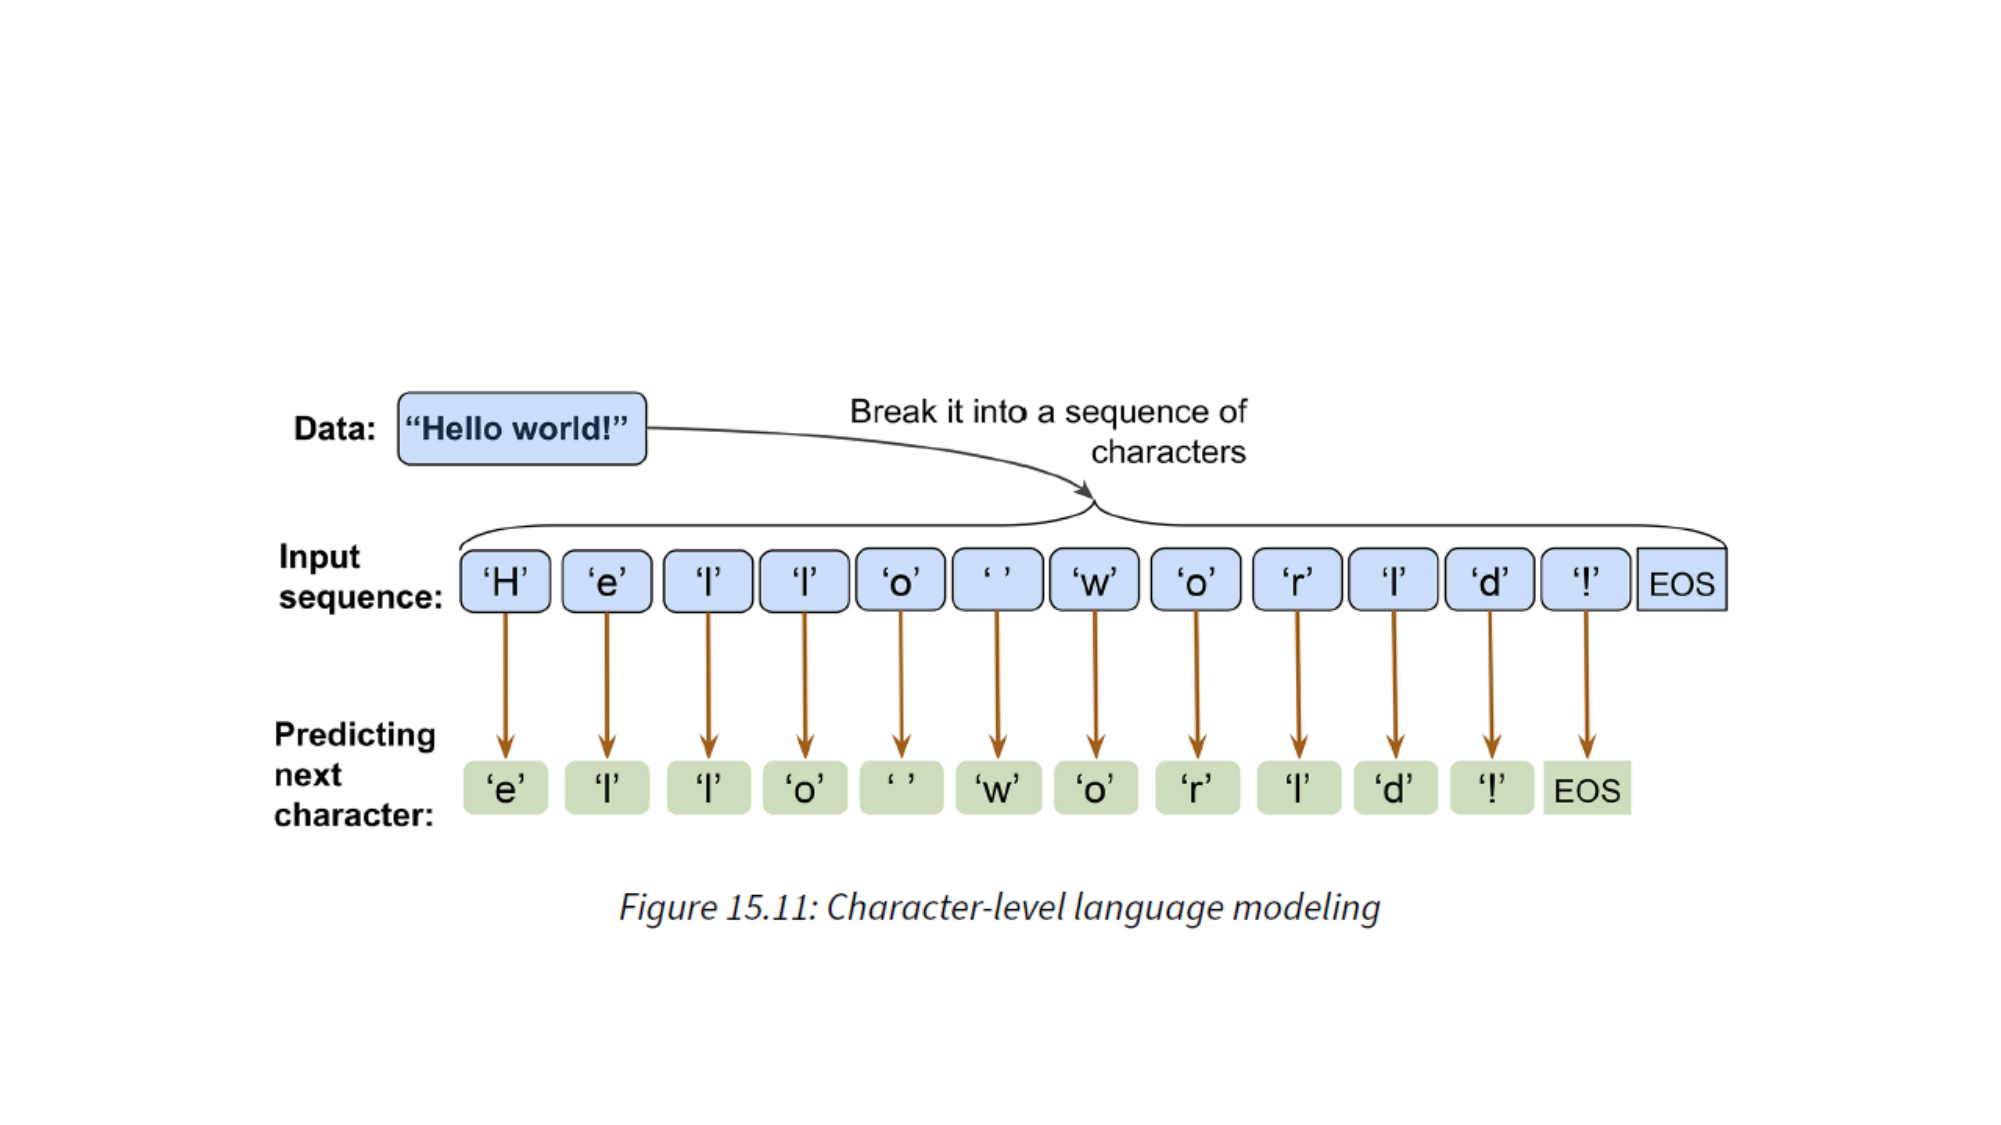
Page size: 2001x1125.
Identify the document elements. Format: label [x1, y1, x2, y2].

list [253, 371, 1747, 942]
